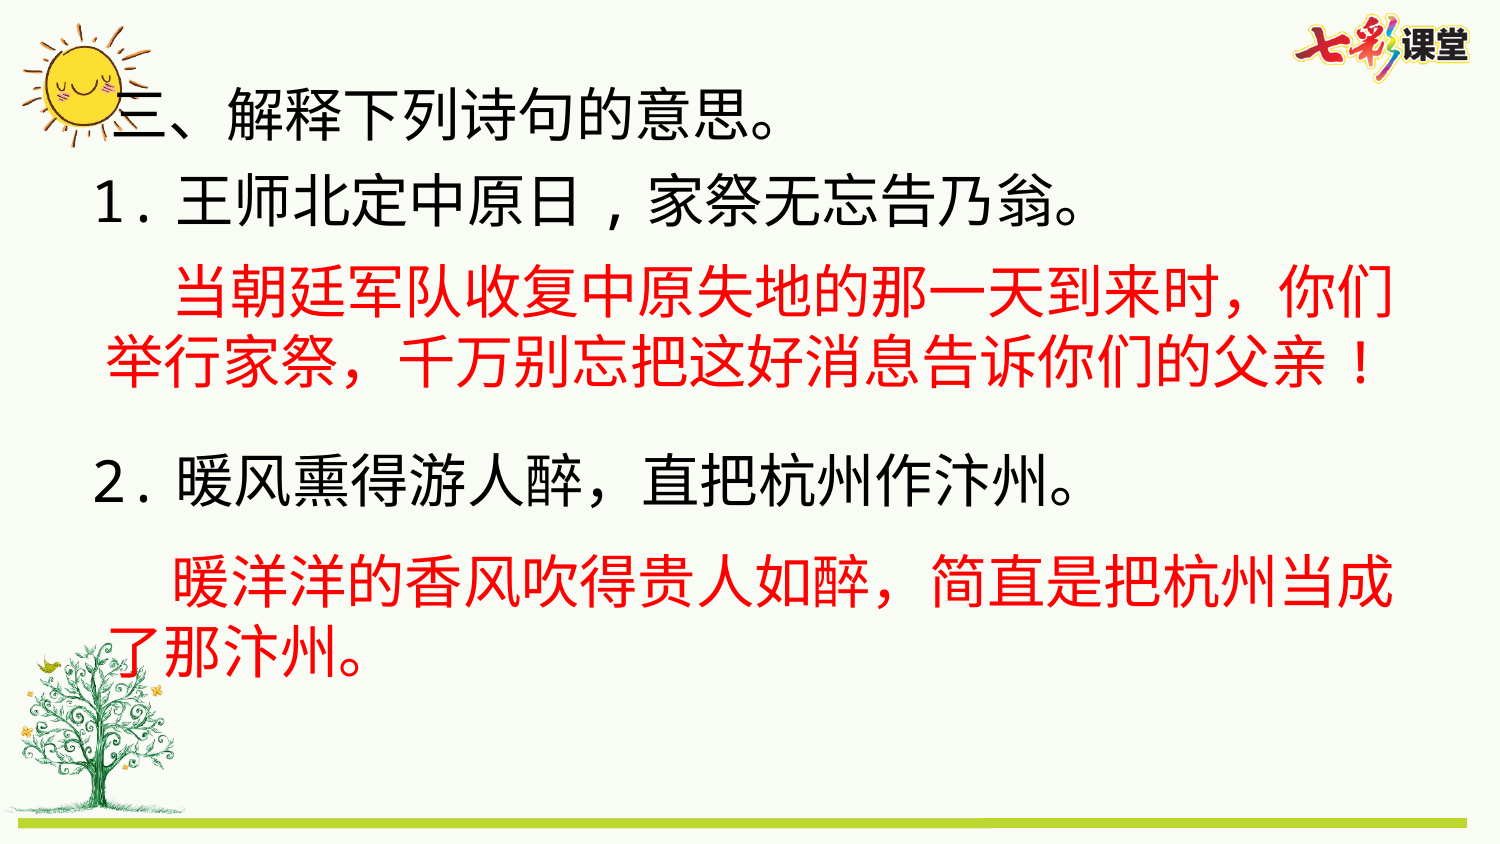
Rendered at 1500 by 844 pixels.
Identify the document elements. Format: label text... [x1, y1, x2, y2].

text_box 1.王师北定中原日,家祭无忘告乃翁。 2.暖风熏得游人醉，直把杭州作汴州。 [77, 156, 1128, 521]
picture [1291, 9, 1472, 87]
text_box 三、解释下列诗句的意思。 [95, 70, 824, 156]
picture [0, 0, 173, 172]
picture [0, 608, 1467, 844]
text_box 暖洋洋的香风吹得贵人如醉，简直是把杭州当成了那汴州。 [91, 538, 1436, 693]
text_box 当朝廷军队收复中原失地的那一天到来时，你们举行家祭，千万别忘把这好消息告诉你们的父亲! [91, 247, 1412, 402]
